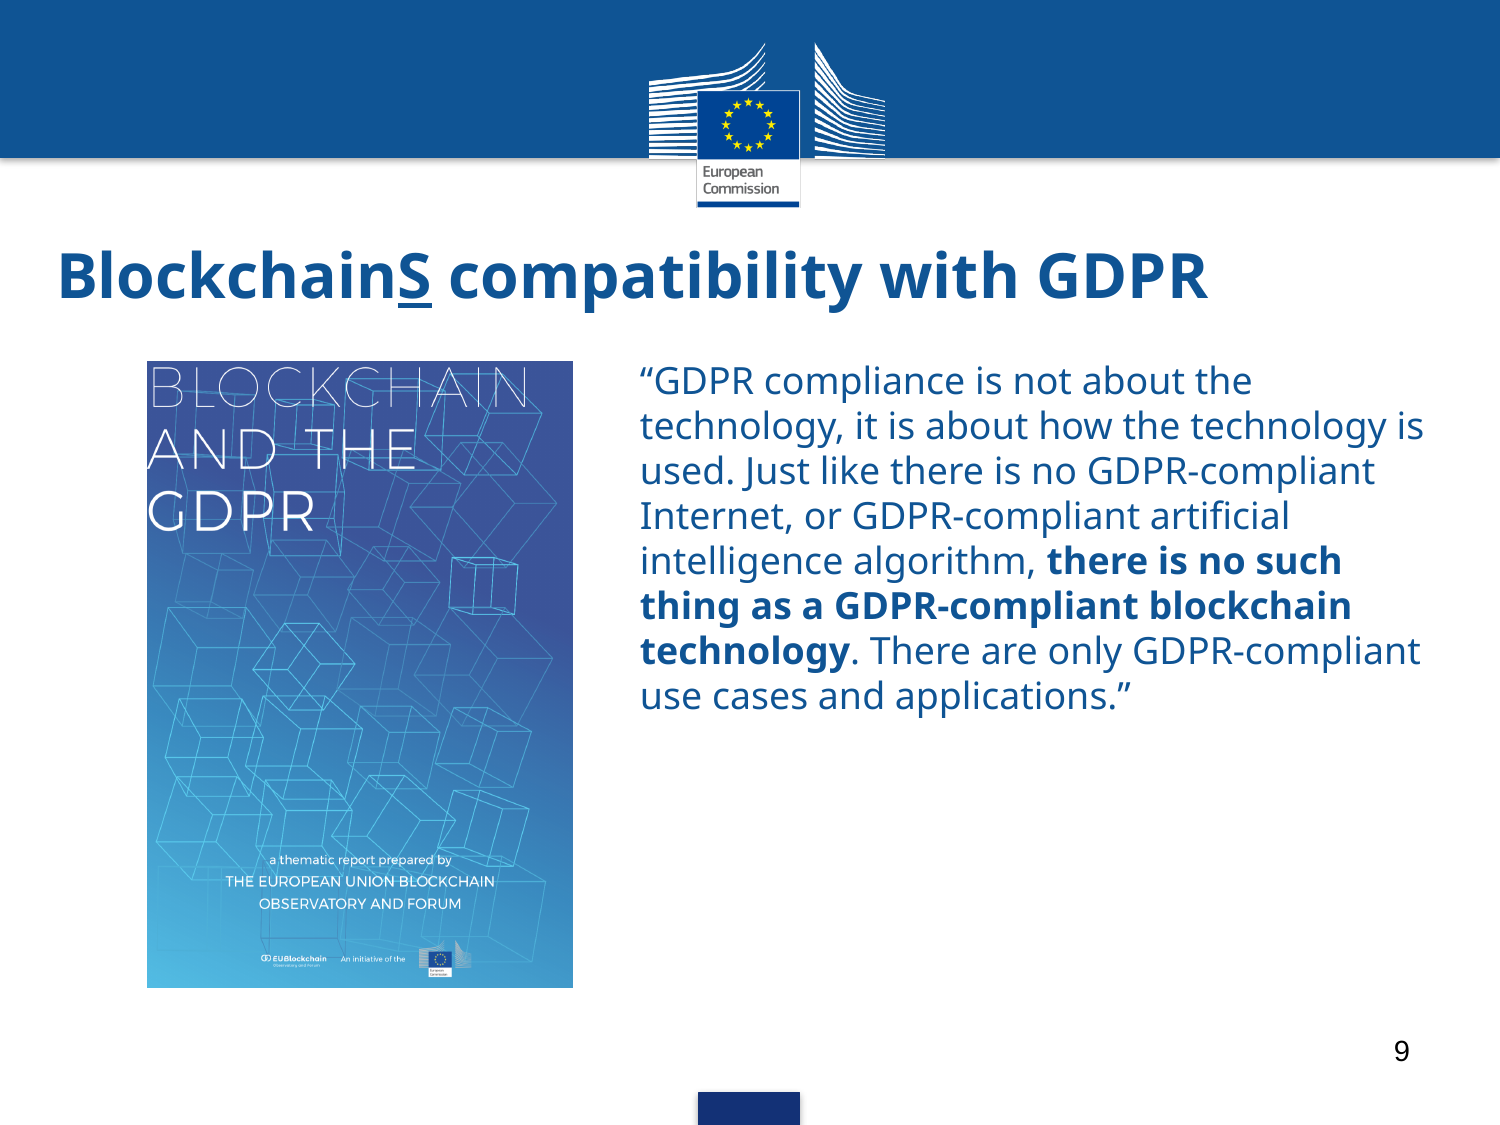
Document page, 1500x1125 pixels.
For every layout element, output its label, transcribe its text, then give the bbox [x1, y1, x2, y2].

text_box “GDPR compliance is not about the technology, it is about how the technology is used. Just like there is no GDPR-compliant Internet, or GDPR-compliant artificial intelligence algorithm, there is no such thing as a GDPR-compliant blockchain technology. There are only GDPR-compliant use cases and applications.” [625, 349, 1464, 841]
title BlockchainS compatibility with GDPR [0, 196, 1500, 350]
picture [649, 42, 885, 196]
picture [147, 361, 574, 988]
slide_number 9 [1074, 1024, 1425, 1103]
